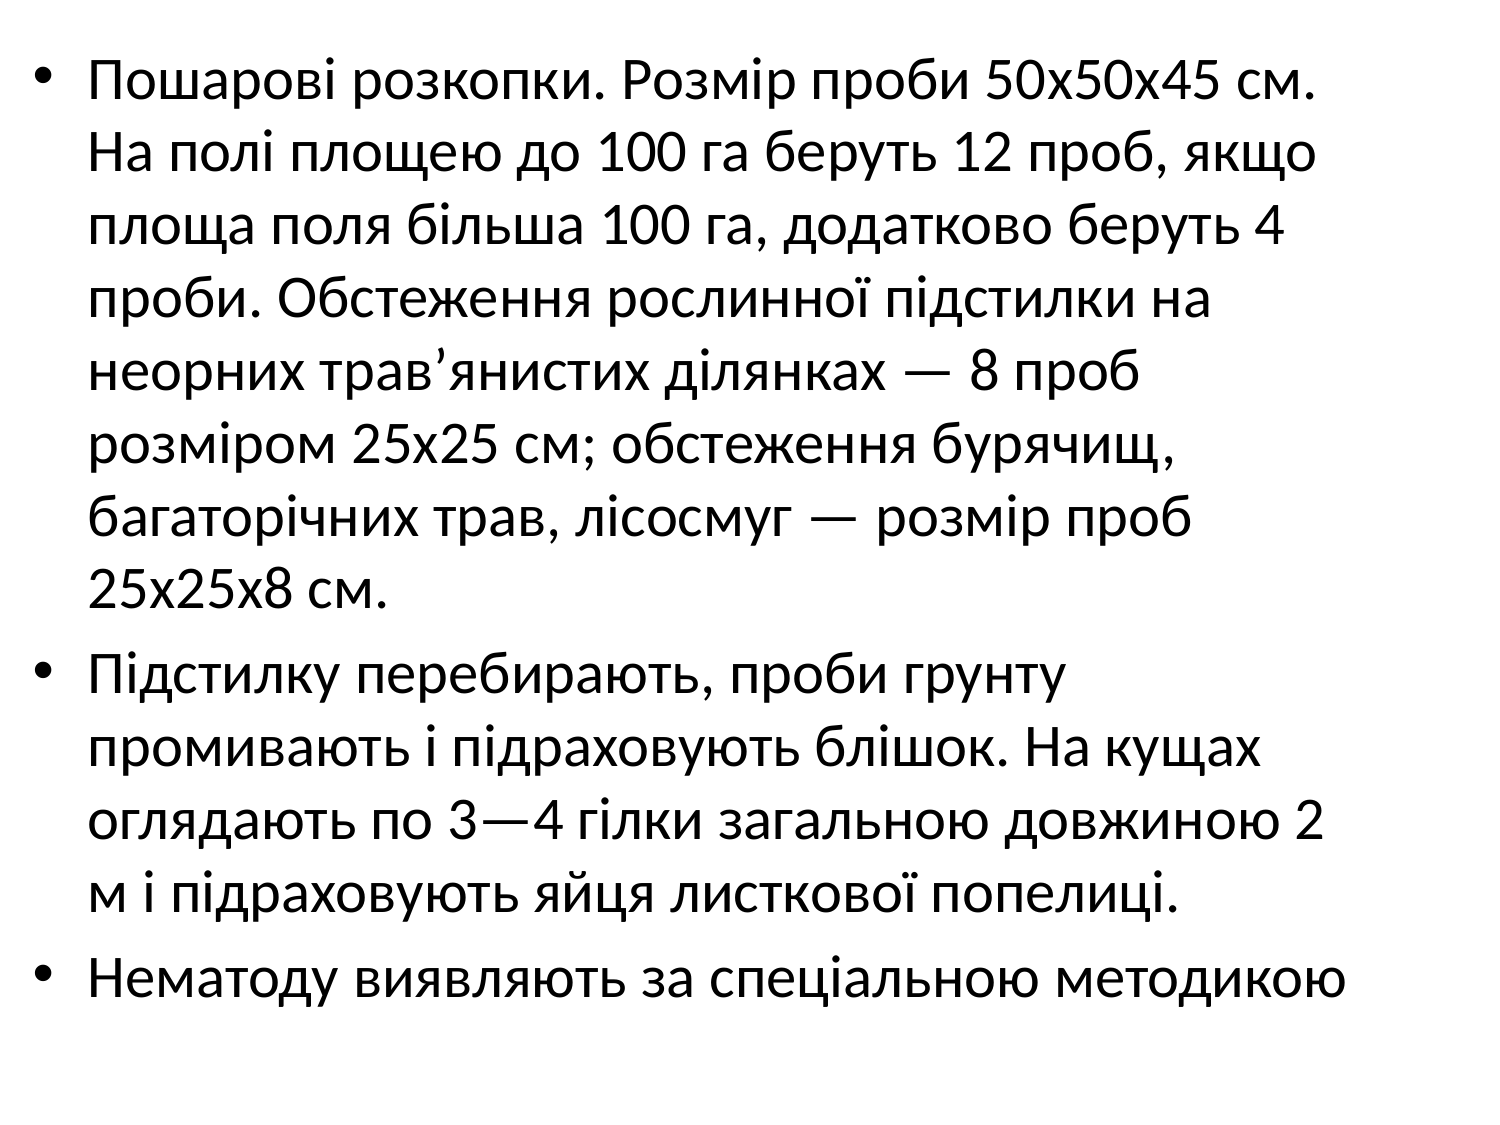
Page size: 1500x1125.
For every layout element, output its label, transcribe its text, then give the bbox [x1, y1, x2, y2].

list Пошарові розкопки. Розмір проби 50x50x45 см. На полі площею до 100 га беруть 12 проб, якщо площа поля більша 100 га, додатково беруть 4 проби. Обстеження рослинної підстилки на неорних трав’янистих ділянках — 8 проб розміром 25x25 см; обстеження бурячищ, багаторічних трав, лісосмуг — розмір проб 25x25x8 см. Підстилку перебирають, проби грунту промивають і підраховують блішок. На кущах оглядають по 3—4 гілки загальною довжиною 2 м і підраховують яйця листкової попелиці. Нематоду виявляють за спеціальною методикою [17, 30, 1368, 1071]
